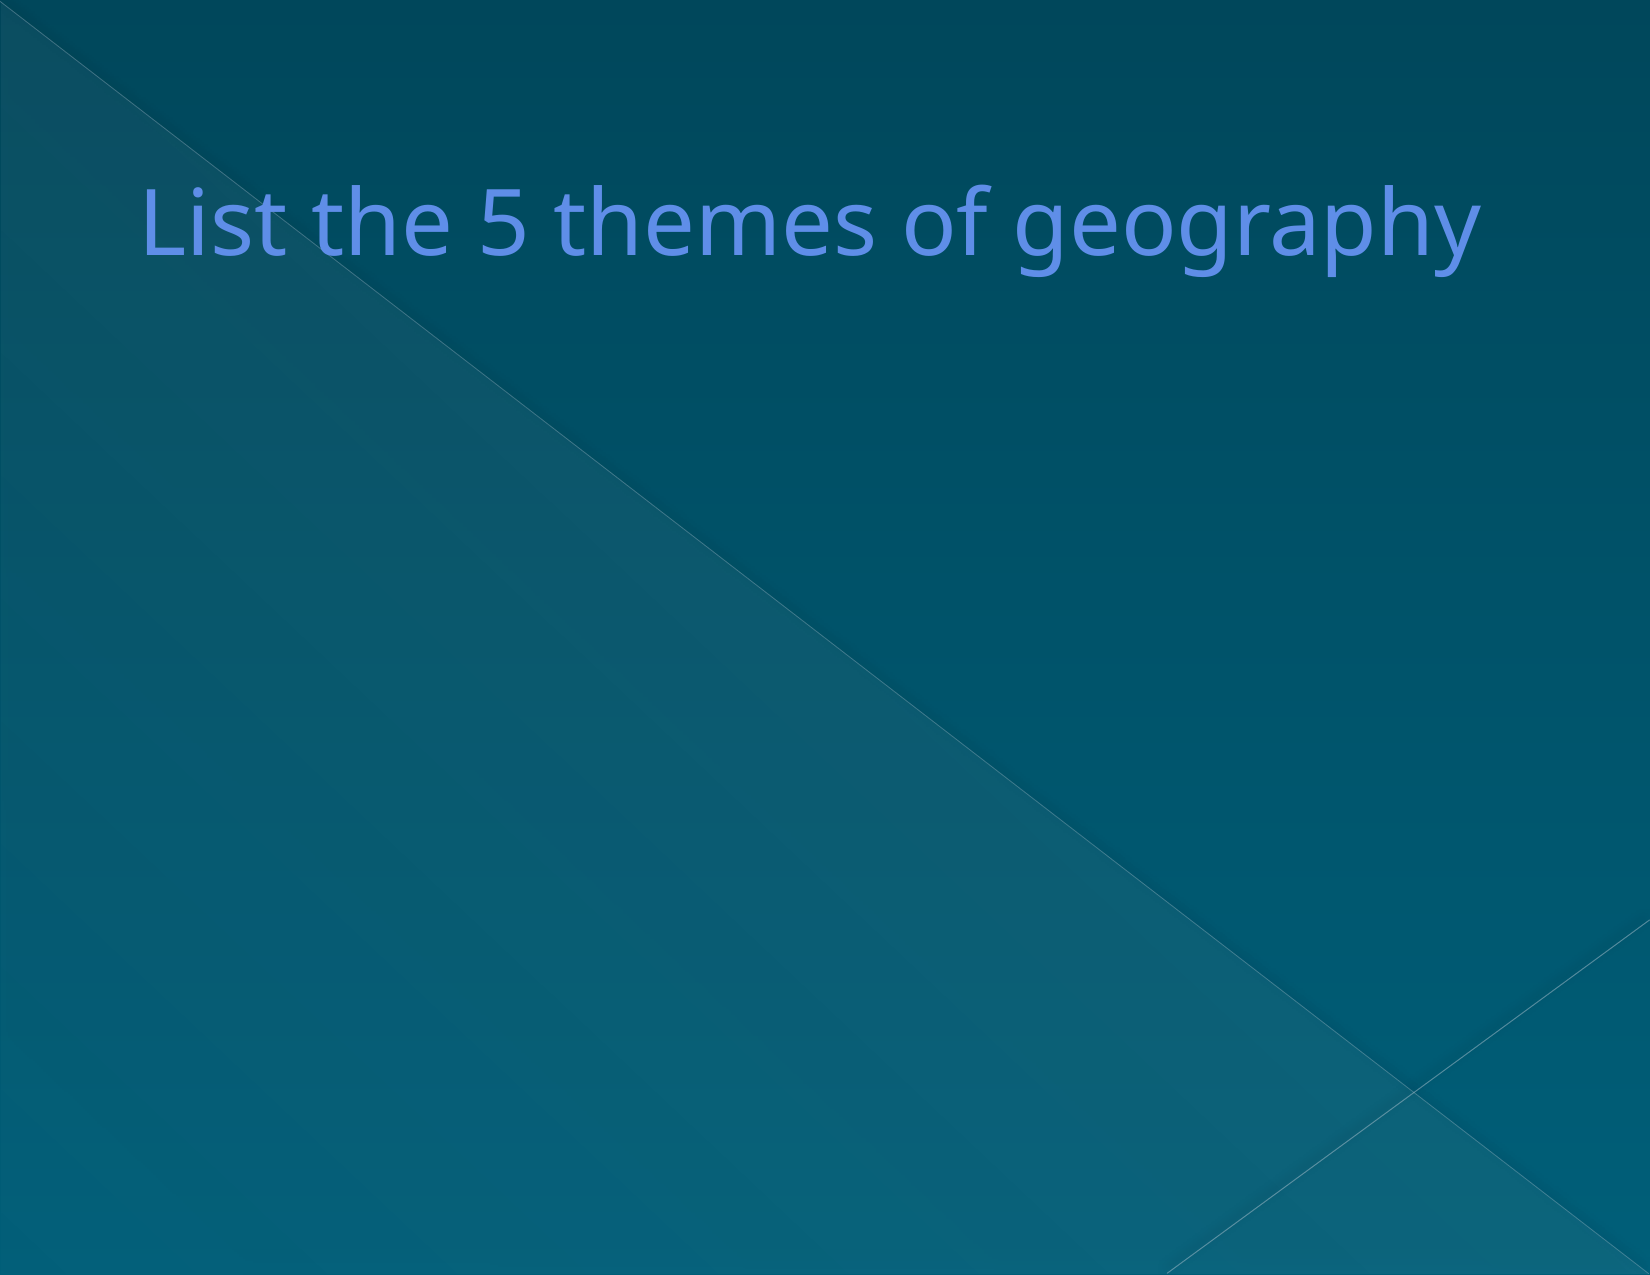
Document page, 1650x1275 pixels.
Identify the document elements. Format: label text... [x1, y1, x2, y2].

title List the 5 themes of geography [121, 117, 1531, 331]
